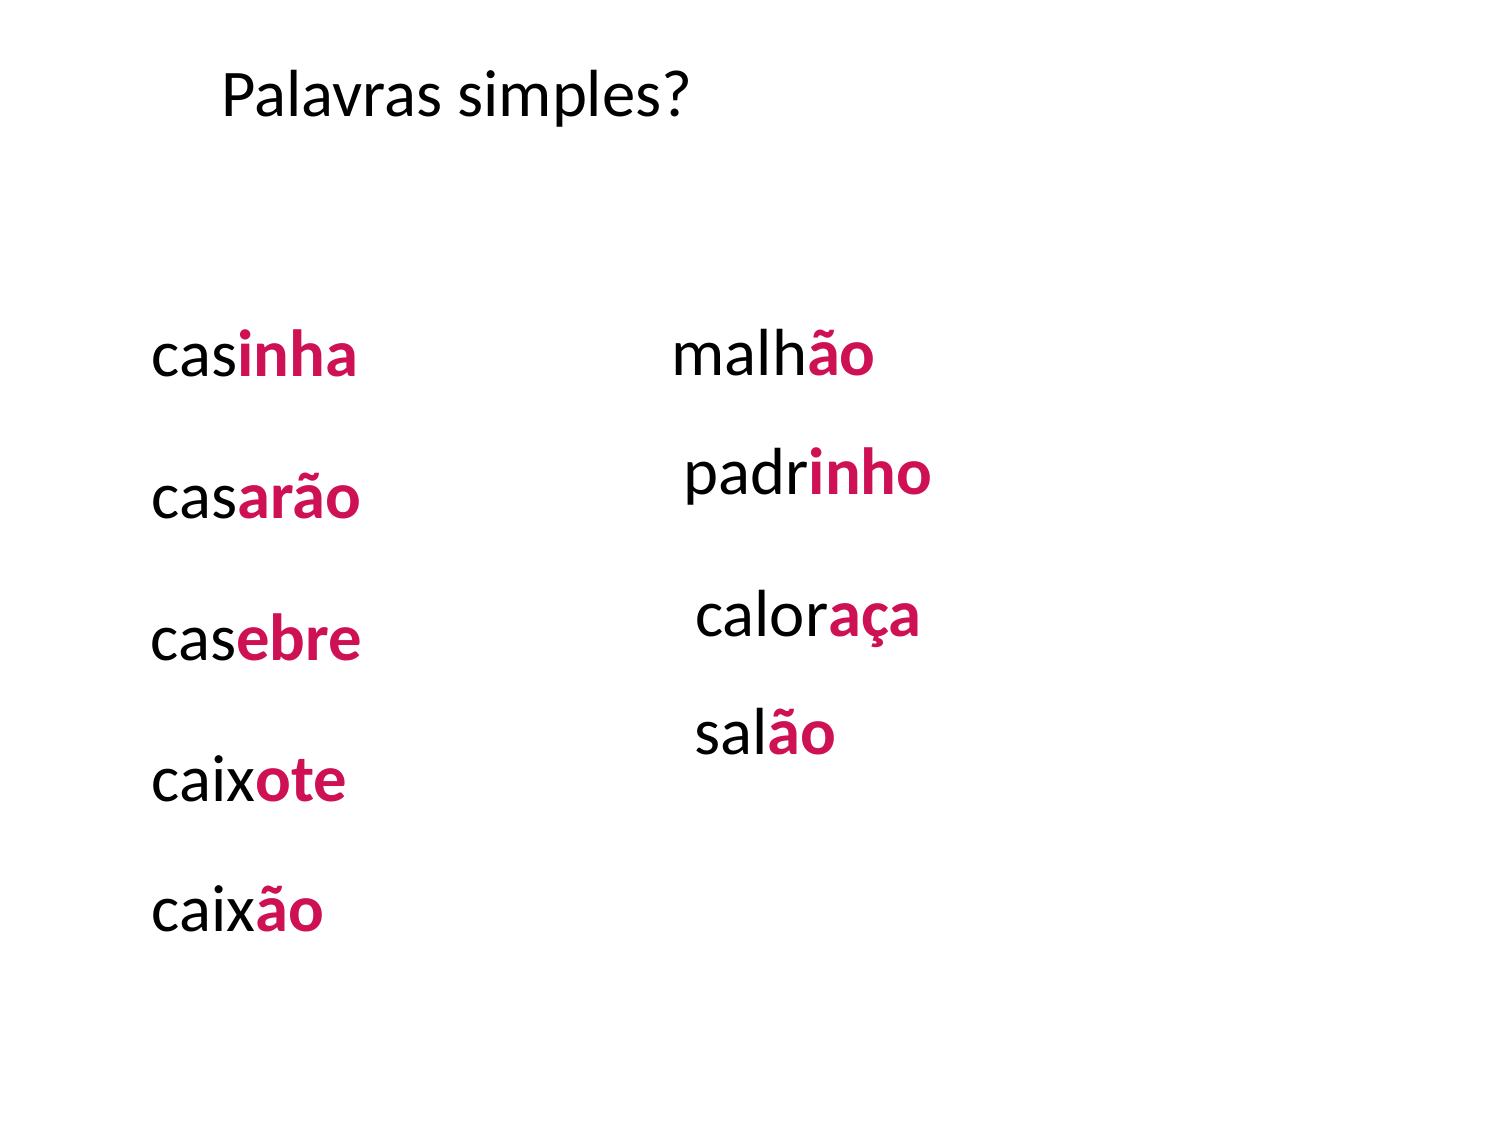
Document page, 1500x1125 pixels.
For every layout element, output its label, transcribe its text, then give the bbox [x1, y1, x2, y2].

text_box padrinho [668, 420, 948, 516]
text_box malhão [656, 301, 891, 396]
text_box caixão [136, 857, 340, 953]
text_box casarão [136, 444, 377, 539]
text_box caloraça [680, 562, 937, 658]
text_box casebre [135, 586, 378, 681]
text_box caixote [136, 727, 363, 823]
text_box Palavras simples? [206, 42, 1353, 138]
text_box casinha [136, 302, 374, 398]
text_box salão [680, 680, 852, 776]
